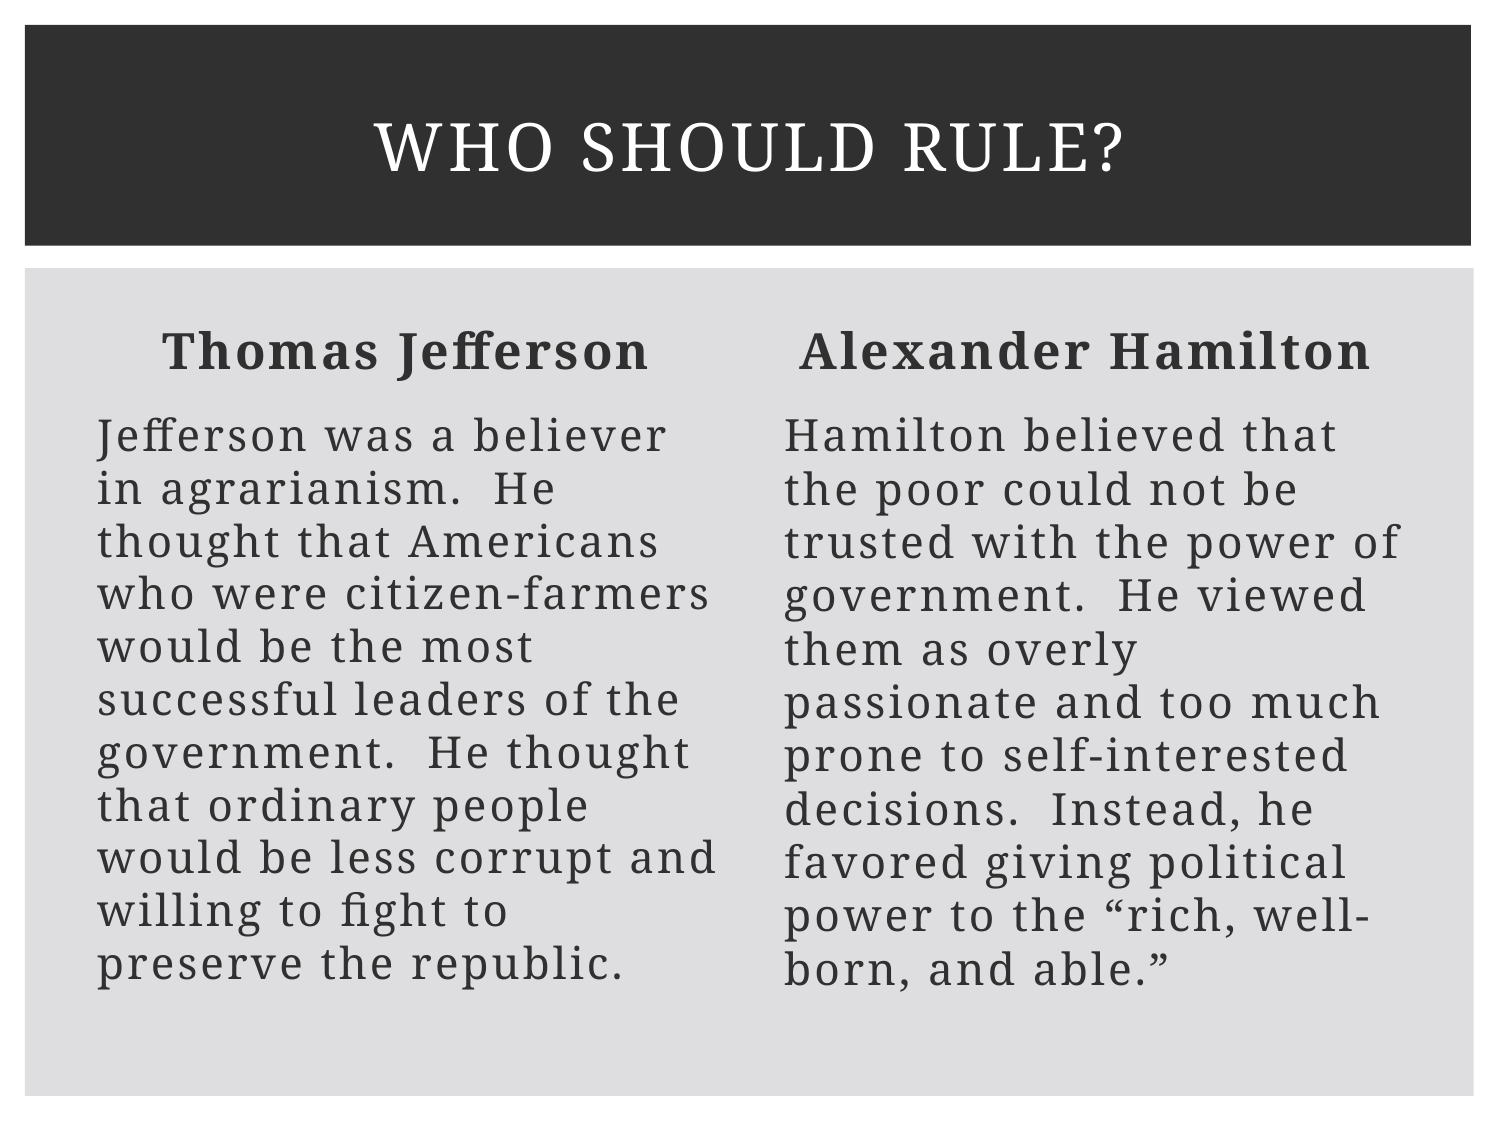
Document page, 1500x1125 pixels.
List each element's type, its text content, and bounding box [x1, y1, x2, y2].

list Thomas Jefferson [75, 282, 738, 388]
list Hamilton believed that the poor could not be trusted with the power of government. He viewed them as overly passionate and too much prone to self-interested decisions. Instead, he favored giving political power to the “rich, well-born, and able.” [761, 399, 1425, 1005]
title Who Should Rule? [62, 58, 1438, 232]
list Jefferson was a believer in agrarianism. He thought that Americans who were citizen-farmers would be the most successful leaders of the government. He thought that ordinary people would be less corrupt and willing to fight to preserve the republic. [75, 399, 738, 1005]
list Alexander Hamilton [761, 282, 1425, 388]
